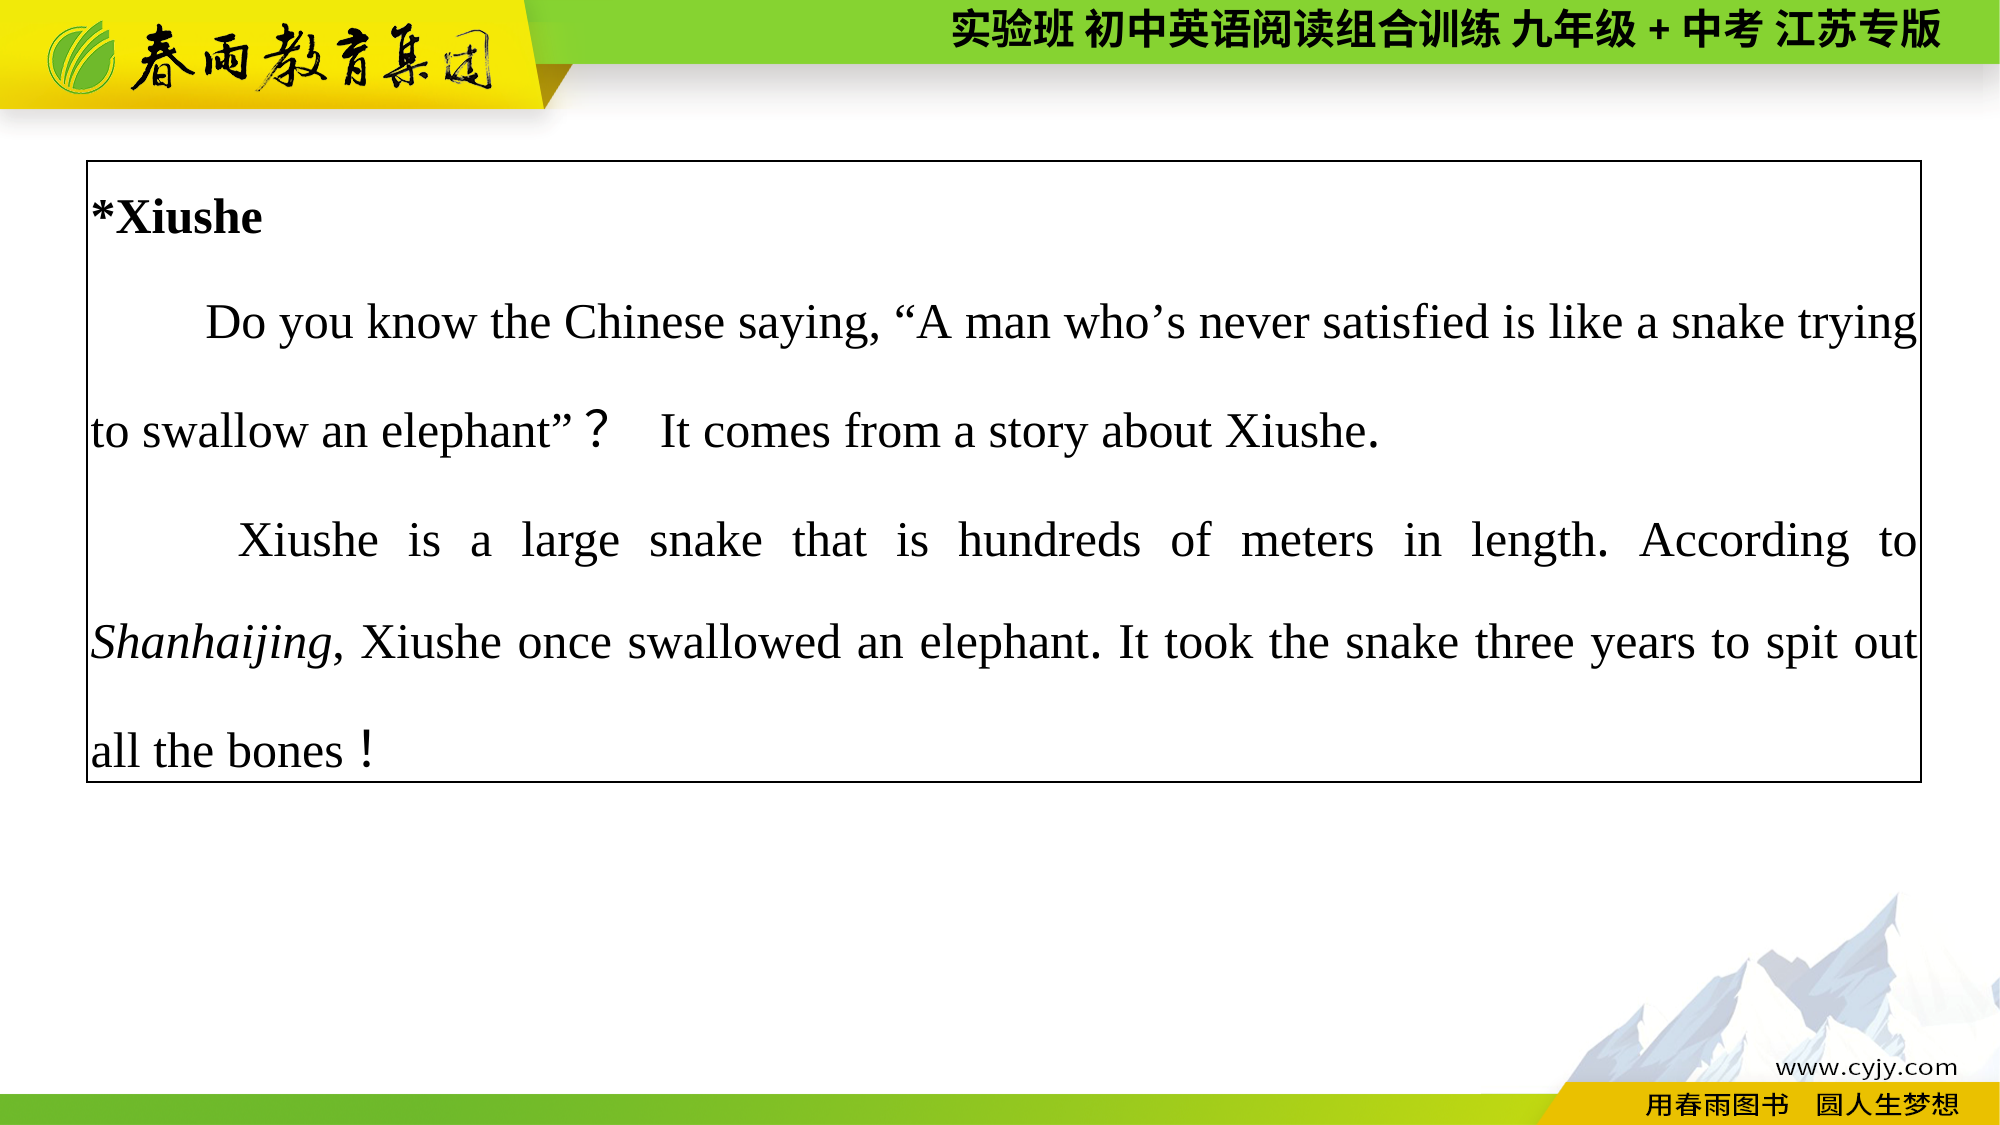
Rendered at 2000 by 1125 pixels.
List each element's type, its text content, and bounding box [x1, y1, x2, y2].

table_header *Xiushe Do you know the Chinese saying, “A man who’s never satisfied is like a snake trying to swallow an elephant”？ It comes from a story about Xiushe. Xiushe is a large snake that is hundreds of meters in length. According to Shanhaijing, Xiushe once swallowed an elephant. It took the snake three years to spit out all the bones！ [88, 162, 1920, 781]
picture [0, 0, 2000, 1125]
